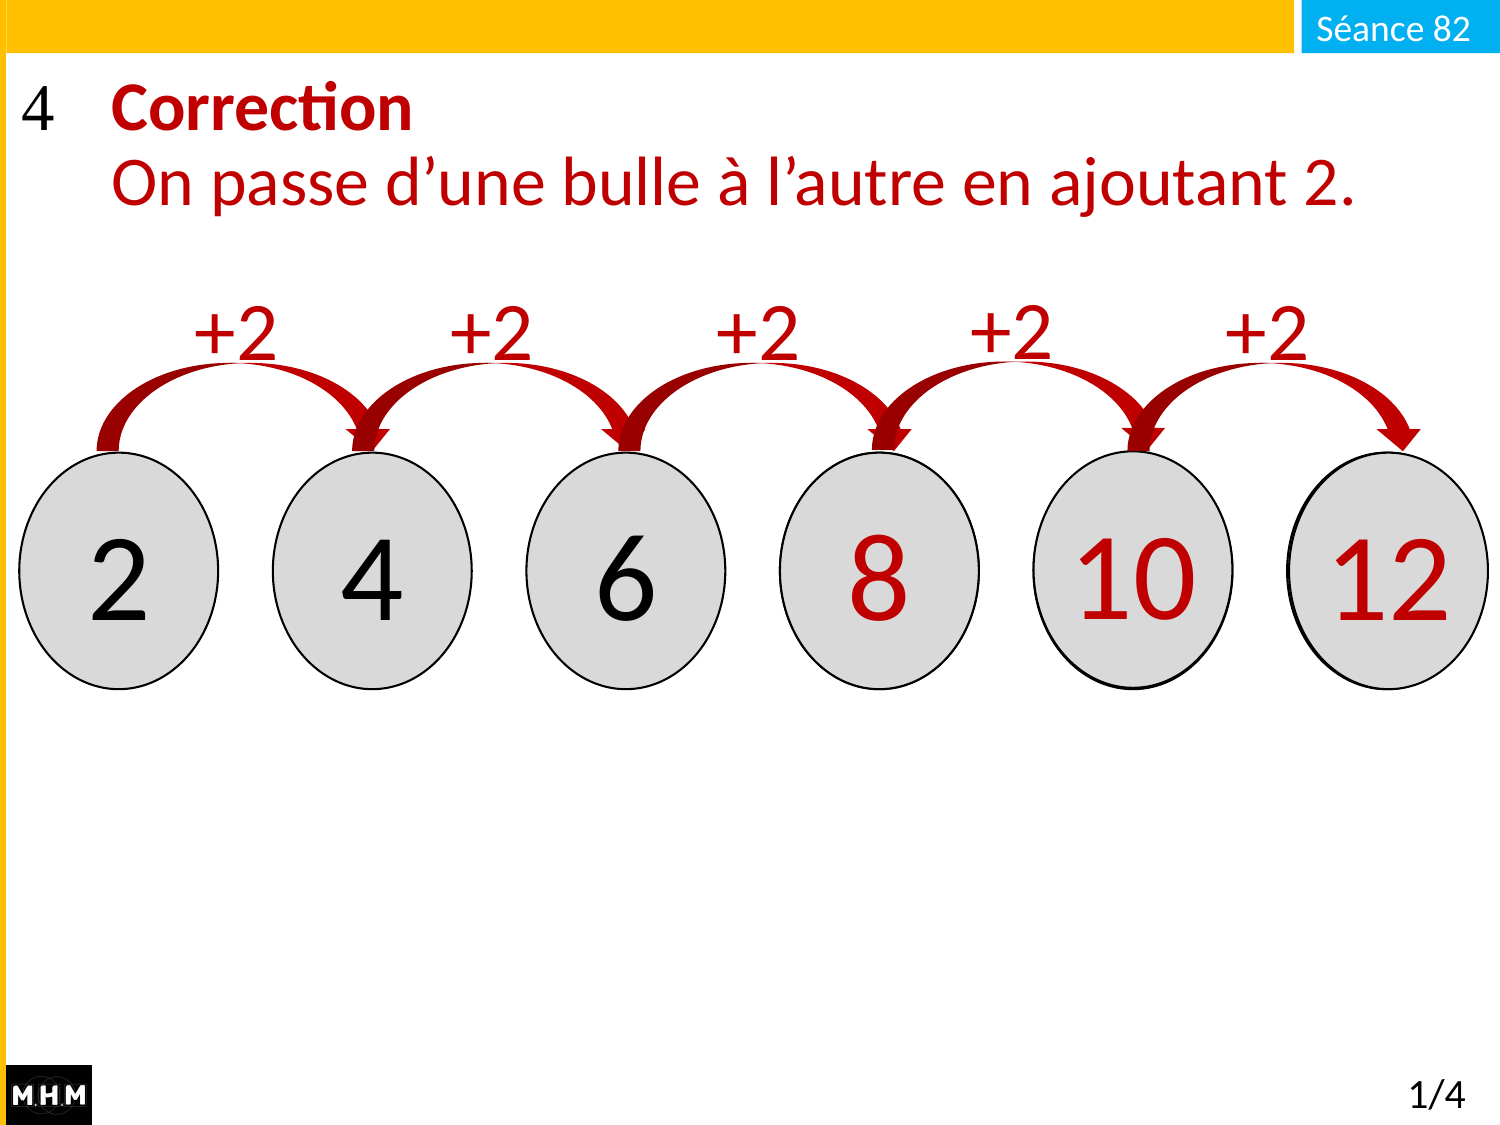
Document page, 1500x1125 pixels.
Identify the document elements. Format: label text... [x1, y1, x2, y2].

text_box 4 [271, 452, 473, 691]
text_box 12 [1288, 452, 1489, 691]
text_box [352, 270, 618, 452]
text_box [871, 268, 1170, 450]
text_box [96, 270, 352, 452]
text_box 2 [18, 452, 220, 691]
text_box 8 [778, 452, 980, 691]
title Correction On passe d’une bulle à l’autre en ajoutant 2. [96, 27, 1391, 264]
list 1/4 [1373, 1064, 1500, 1125]
text_box 10 [1032, 450, 1234, 689]
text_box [1127, 270, 1425, 452]
picture [6, 1065, 92, 1125]
text_box 6 [525, 452, 727, 691]
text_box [618, 270, 916, 452]
